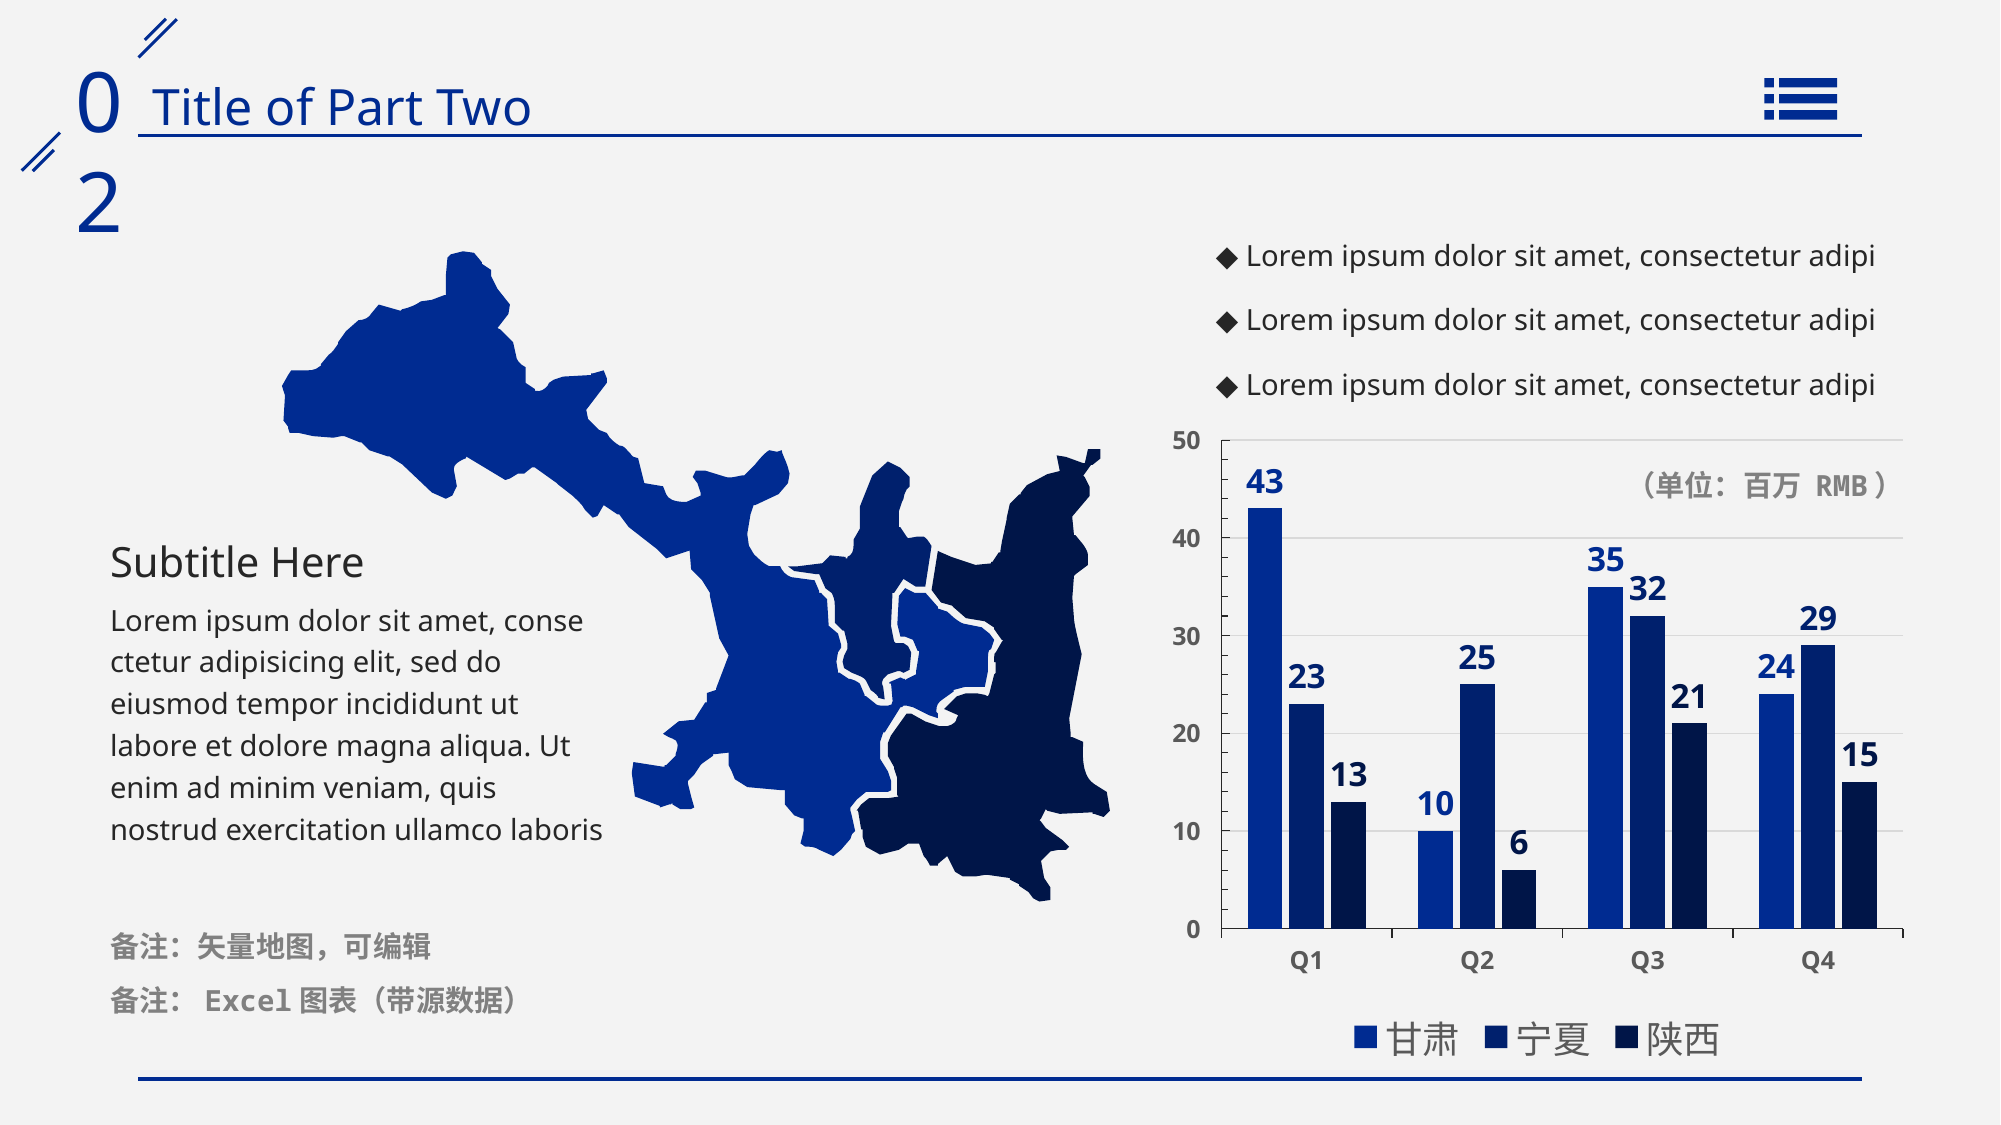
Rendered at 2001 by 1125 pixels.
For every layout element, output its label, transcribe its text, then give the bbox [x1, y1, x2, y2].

text_box ◆ Lorem ipsum dolor sit amet, consectetur adipi [1201, 352, 1934, 409]
text_box [281, 251, 995, 857]
text_box Subtitle Here [95, 518, 500, 594]
text_box [788, 461, 932, 700]
text_box ◆ Lorem ipsum dolor sit amet, consectetur adipi [1201, 287, 1934, 344]
text_box 备注：Excel图表（带源数据） [95, 967, 608, 1025]
text_box ◆ Lorem ipsum dolor sit amet, consectetur adipi [1201, 222, 1934, 280]
text_box 备注：矢量地图，可编辑 [95, 914, 574, 967]
chart [1157, 409, 1919, 1072]
text_box [856, 449, 1110, 902]
text_box Lorem ipsum dolor sit amet, conse ctetur adipisicing elit, sed do eiusmod tempor incididunt ut labore et dolore magna aliqua. Ut enim ad minim veniam, quis nostrud exercitation ullamco laboris [95, 587, 626, 854]
